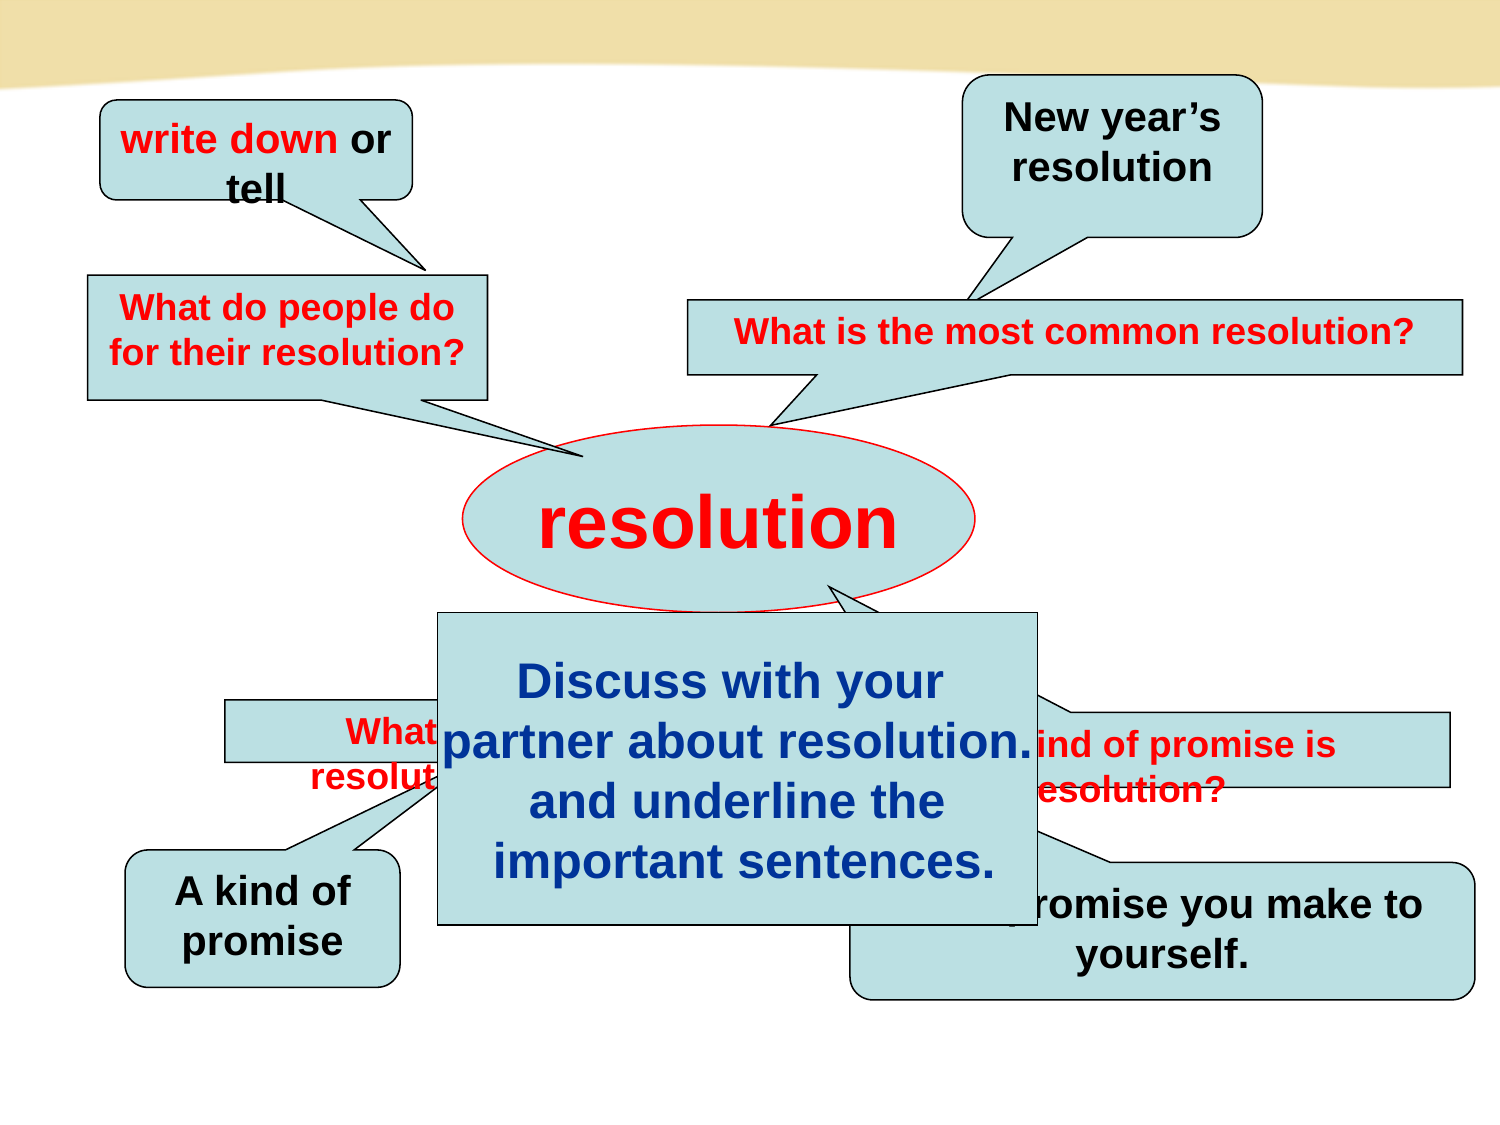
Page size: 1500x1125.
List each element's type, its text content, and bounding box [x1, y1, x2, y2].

text_box write down or tell [99, 99, 426, 271]
text_box What kind of promise is resolution? [1038, 695, 1451, 788]
text_box What do people do for their resolution? [87, 275, 584, 457]
text_box What is the most common resolution? [687, 299, 1463, 426]
text_box It’s a promise you make to yourself. [849, 831, 1475, 1000]
text_box New year’s resolution [962, 74, 1263, 299]
text_box Discuss with your partner about resolution. and underline the important sentences. [437, 612, 1038, 925]
text_box A kind of promise [125, 776, 437, 988]
picture [0, 0, 1500, 1125]
text_box What is resolution? [224, 699, 437, 763]
text_box What kind of promise is resolution? [829, 586, 878, 612]
text_box resolution [462, 425, 975, 612]
